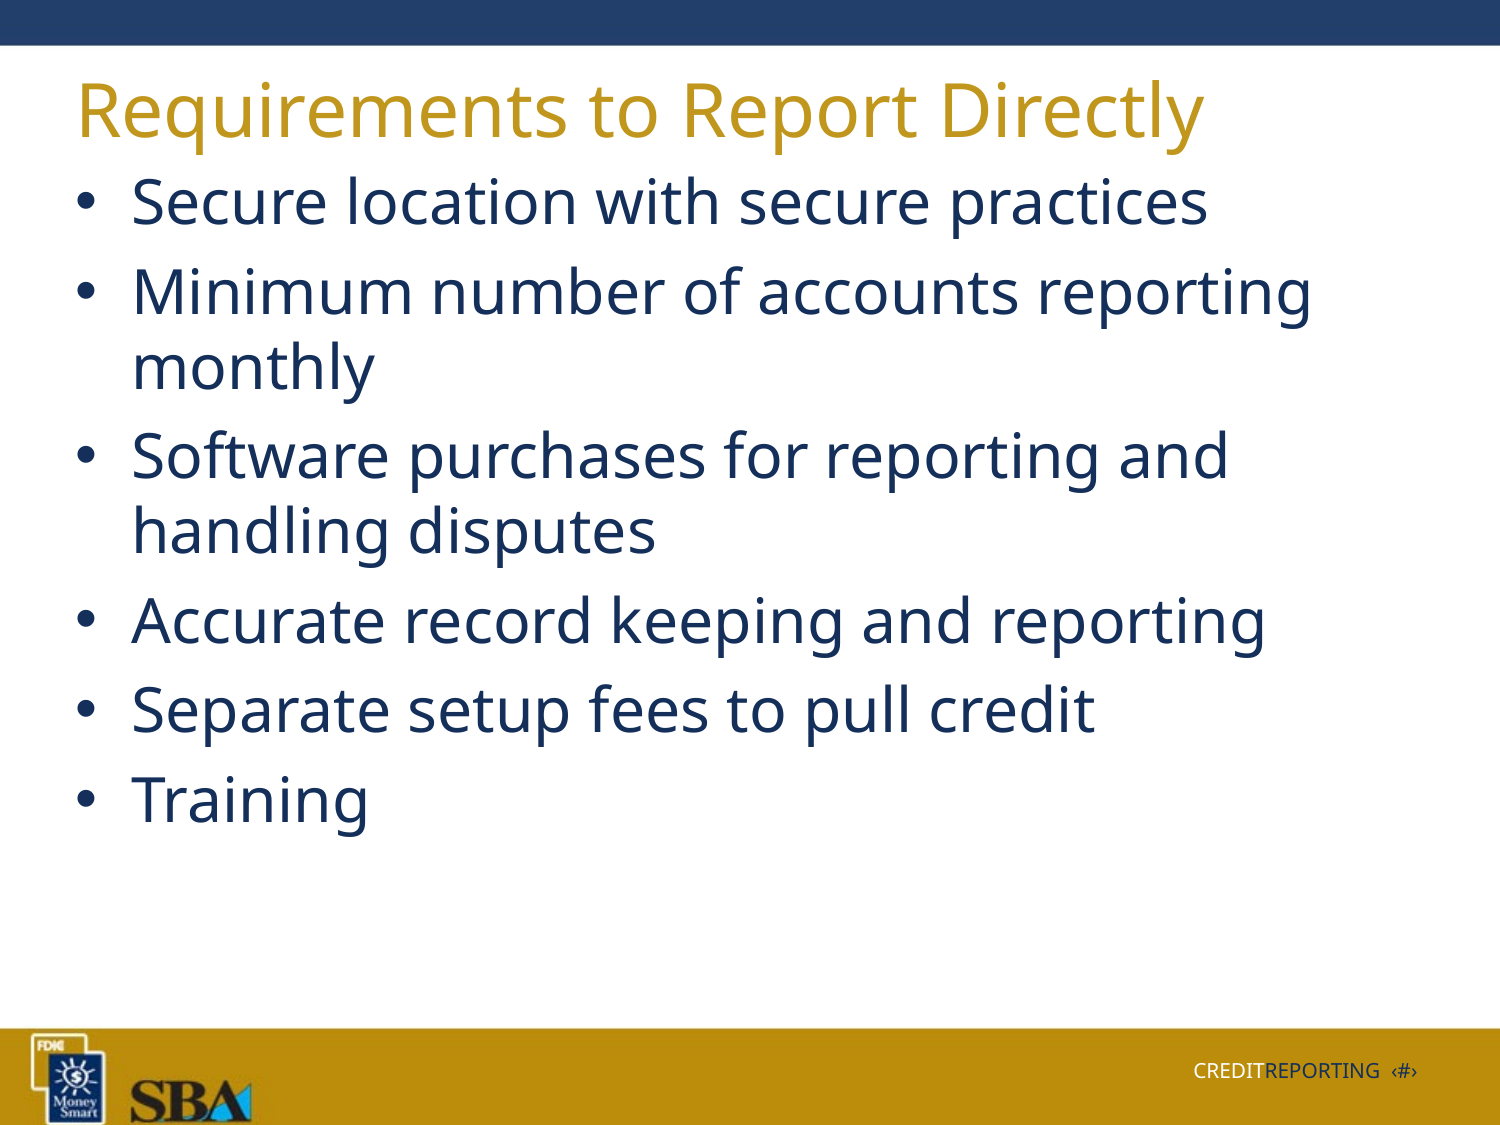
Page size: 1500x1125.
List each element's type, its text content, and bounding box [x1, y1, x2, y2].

picture [0, 0, 1500, 1125]
list Secure location with secure practices Minimum number of accounts reporting monthly Software purchases for reporting and handling disputes Accurate record keeping and reporting Separate setup fees to pull credit Training [74, 161, 1426, 863]
title Requirements to Report Directly [74, 61, 1426, 161]
